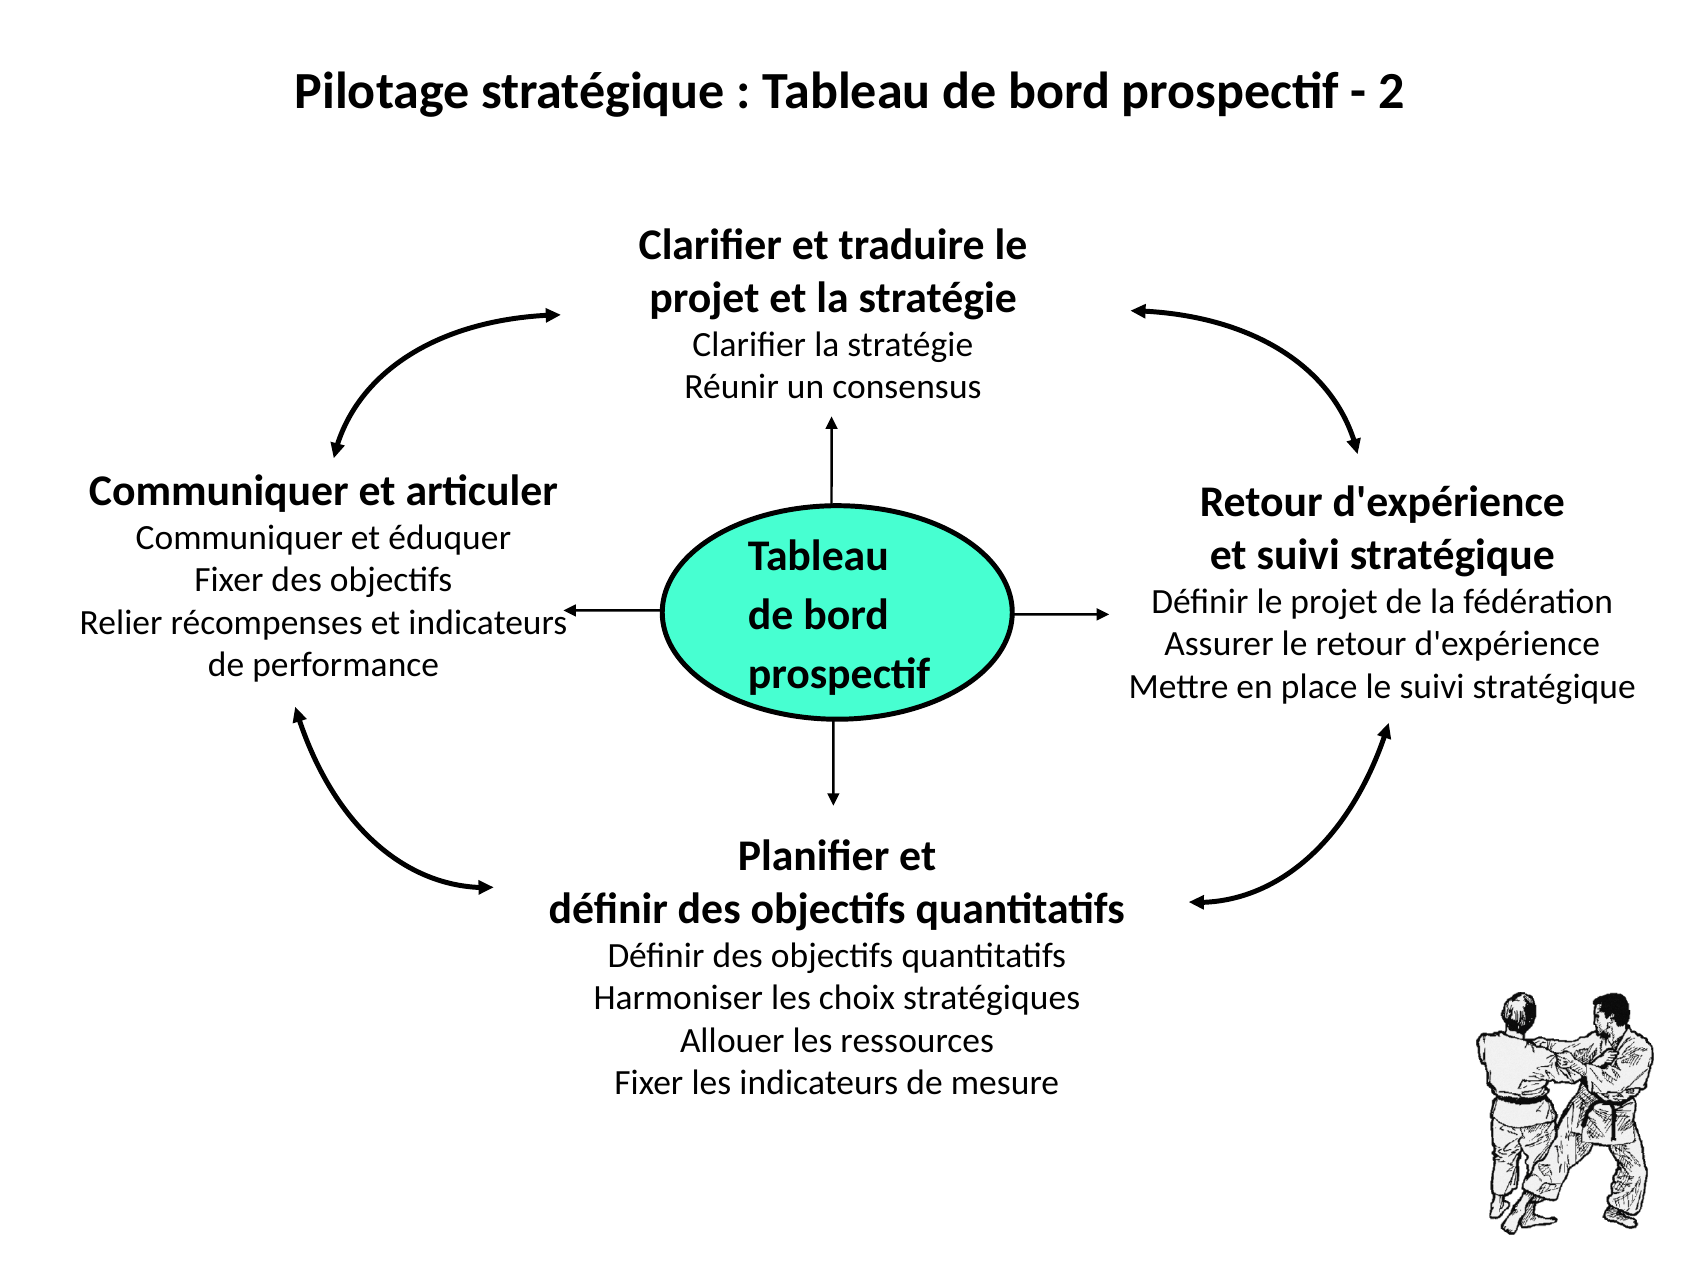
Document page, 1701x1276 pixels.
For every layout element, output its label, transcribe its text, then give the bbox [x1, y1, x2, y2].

text_box Pilotage stratégique : Tableau de bord prospectif - 2 [0, 56, 1701, 145]
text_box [46, 215, 1638, 1095]
picture [1476, 991, 1654, 1235]
